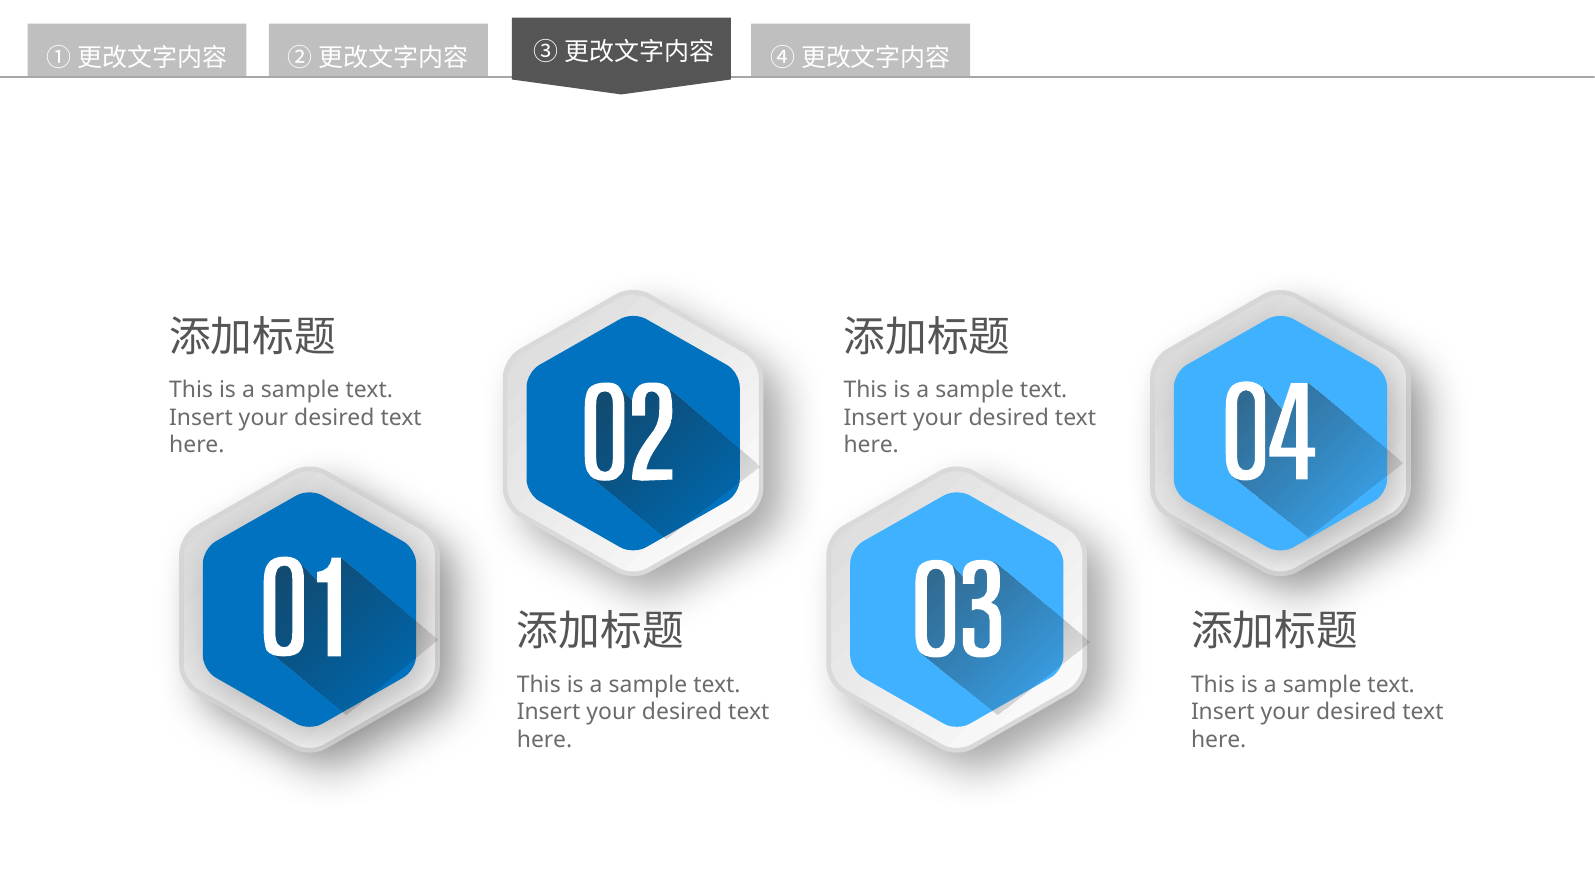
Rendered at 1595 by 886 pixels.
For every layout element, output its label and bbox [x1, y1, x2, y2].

text_box [798, 23, 1595, 77]
text_box [0, 23, 449, 77]
text_box [828, 467, 1090, 752]
text_box [181, 467, 438, 752]
text_box [1176, 596, 1492, 733]
text_box [454, 17, 795, 95]
text_box [828, 301, 1144, 439]
text_box [154, 301, 470, 439]
text_box [501, 596, 818, 733]
text_box [1152, 290, 1409, 576]
text_box [504, 290, 762, 576]
